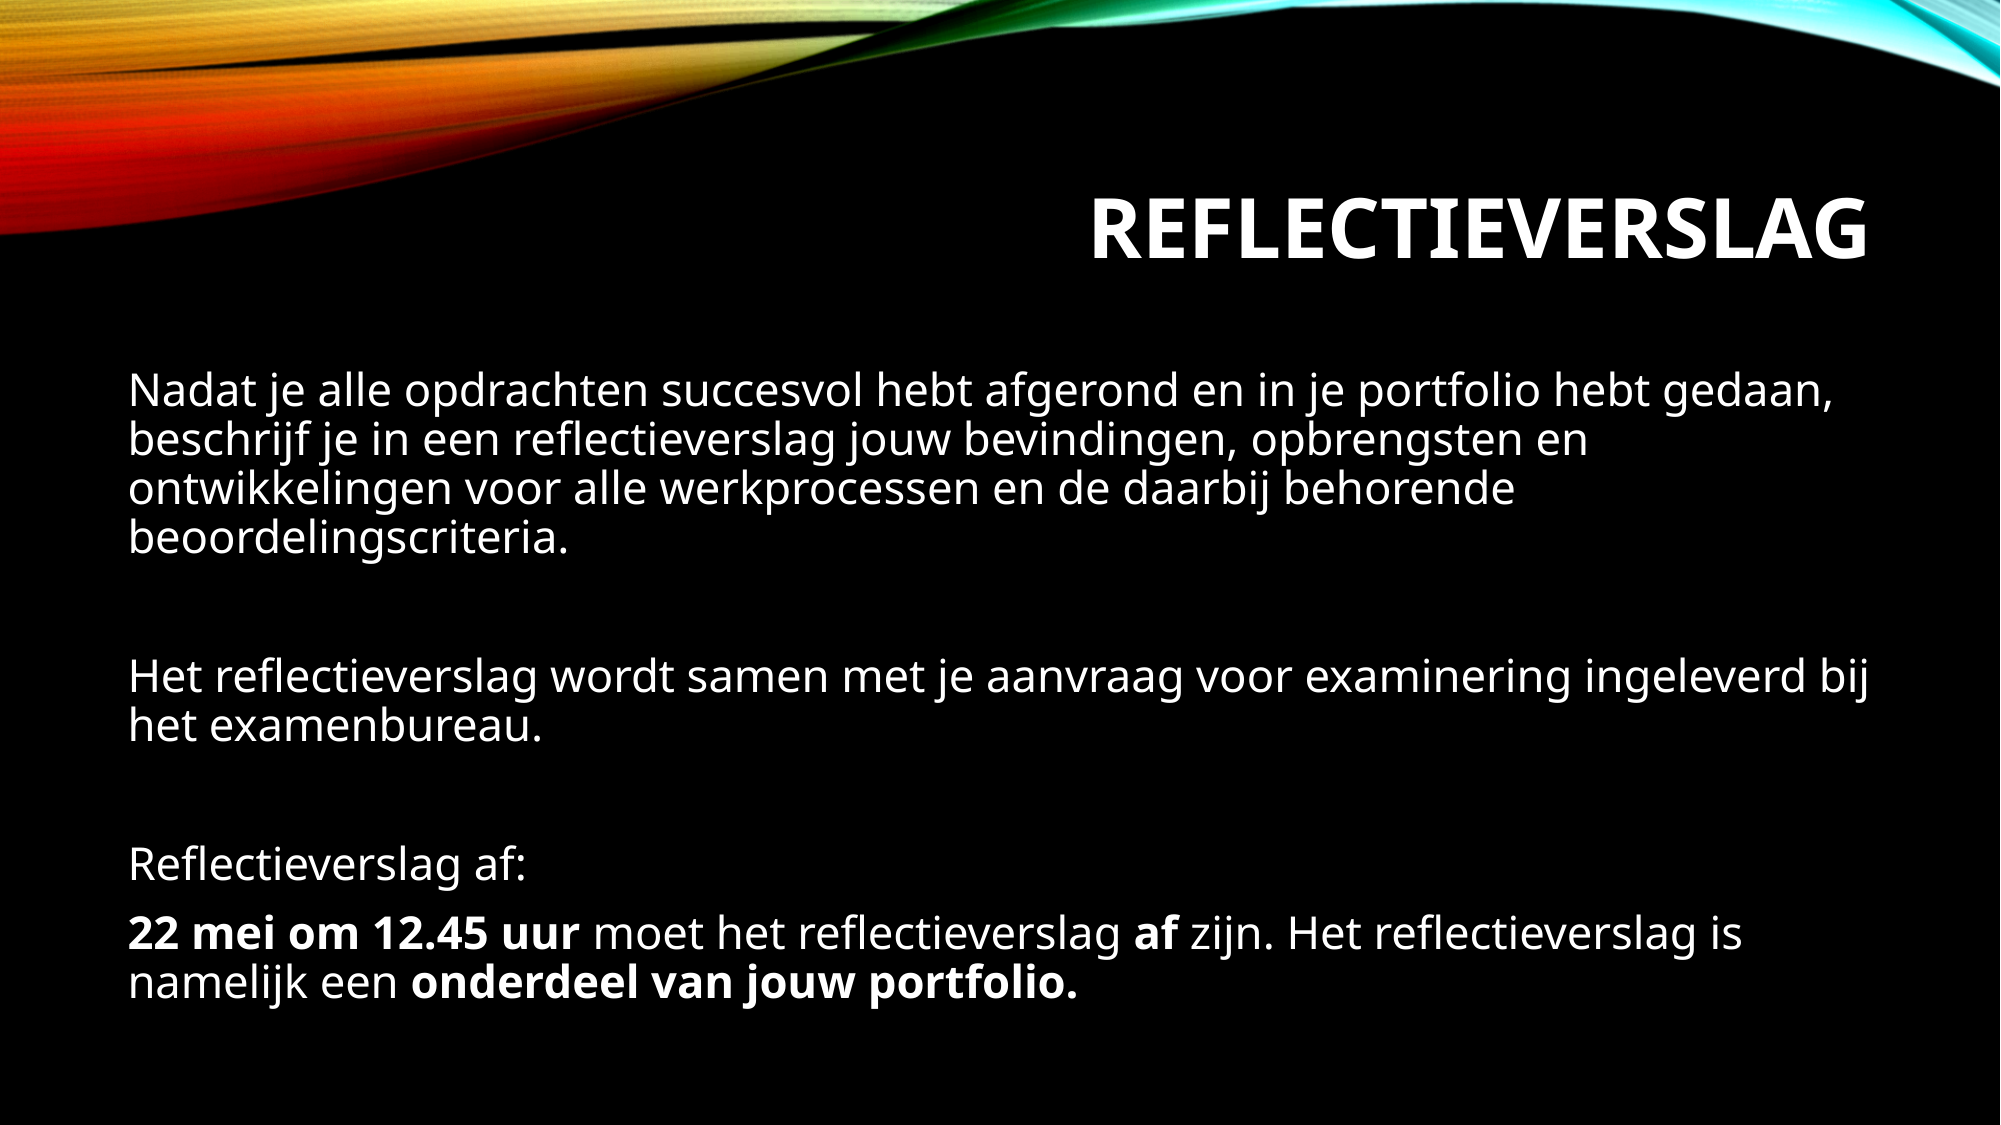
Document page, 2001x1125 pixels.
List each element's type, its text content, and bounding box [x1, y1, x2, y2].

list Nadat je alle opdrachten succesvol hebt afgerond en in je portfolio hebt gedaan, beschrijf je in een reflectieverslag jouw bevindingen, opbrengsten en ontwikkelingen voor alle werkprocessen en de daarbij behorende beoordelingscriteria. Het reflectieverslag wordt samen met je aanvraag voor examinering ingeleverd bij het examenbureau. Reflectieverslag af: 22 mei om 12.45 uur moet het reflectieverslag af zijn. Het reflectieverslag is namelijk een onderdeel van jouw portfolio. [112, 360, 1888, 1021]
picture [0, 0, 2000, 237]
title Reflectieverslag [474, 125, 1888, 338]
